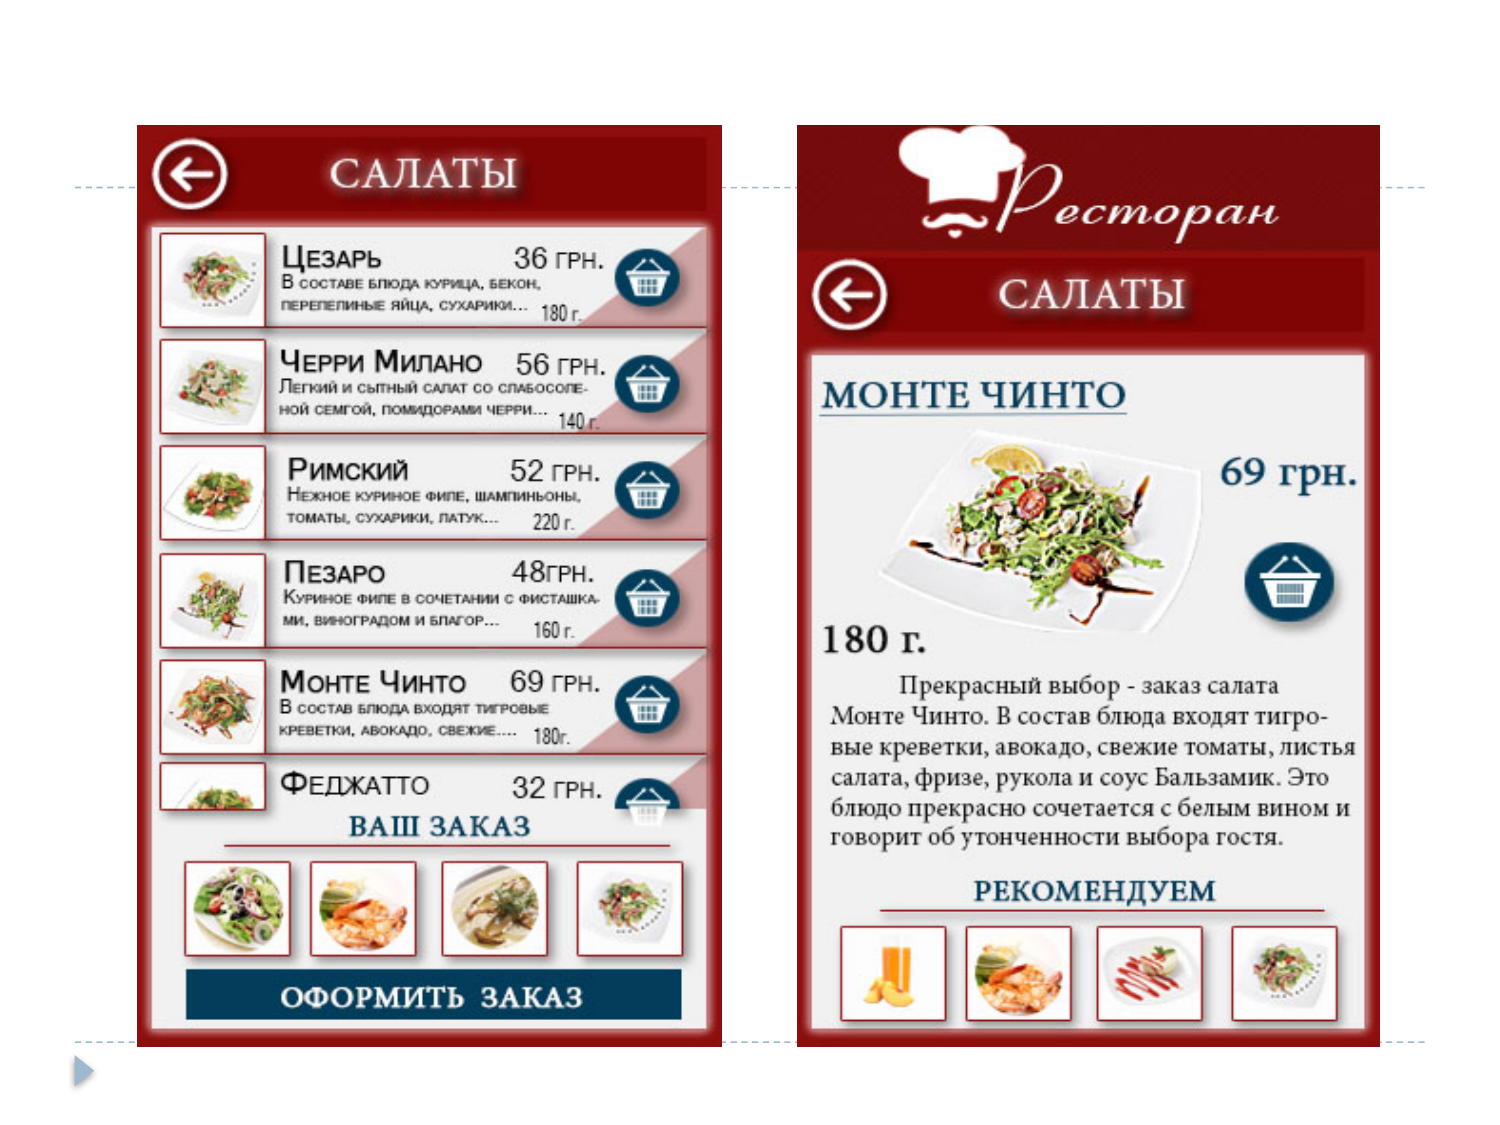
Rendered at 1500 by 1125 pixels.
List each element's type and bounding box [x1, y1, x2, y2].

picture [137, 125, 722, 1047]
picture [796, 125, 1380, 1047]
